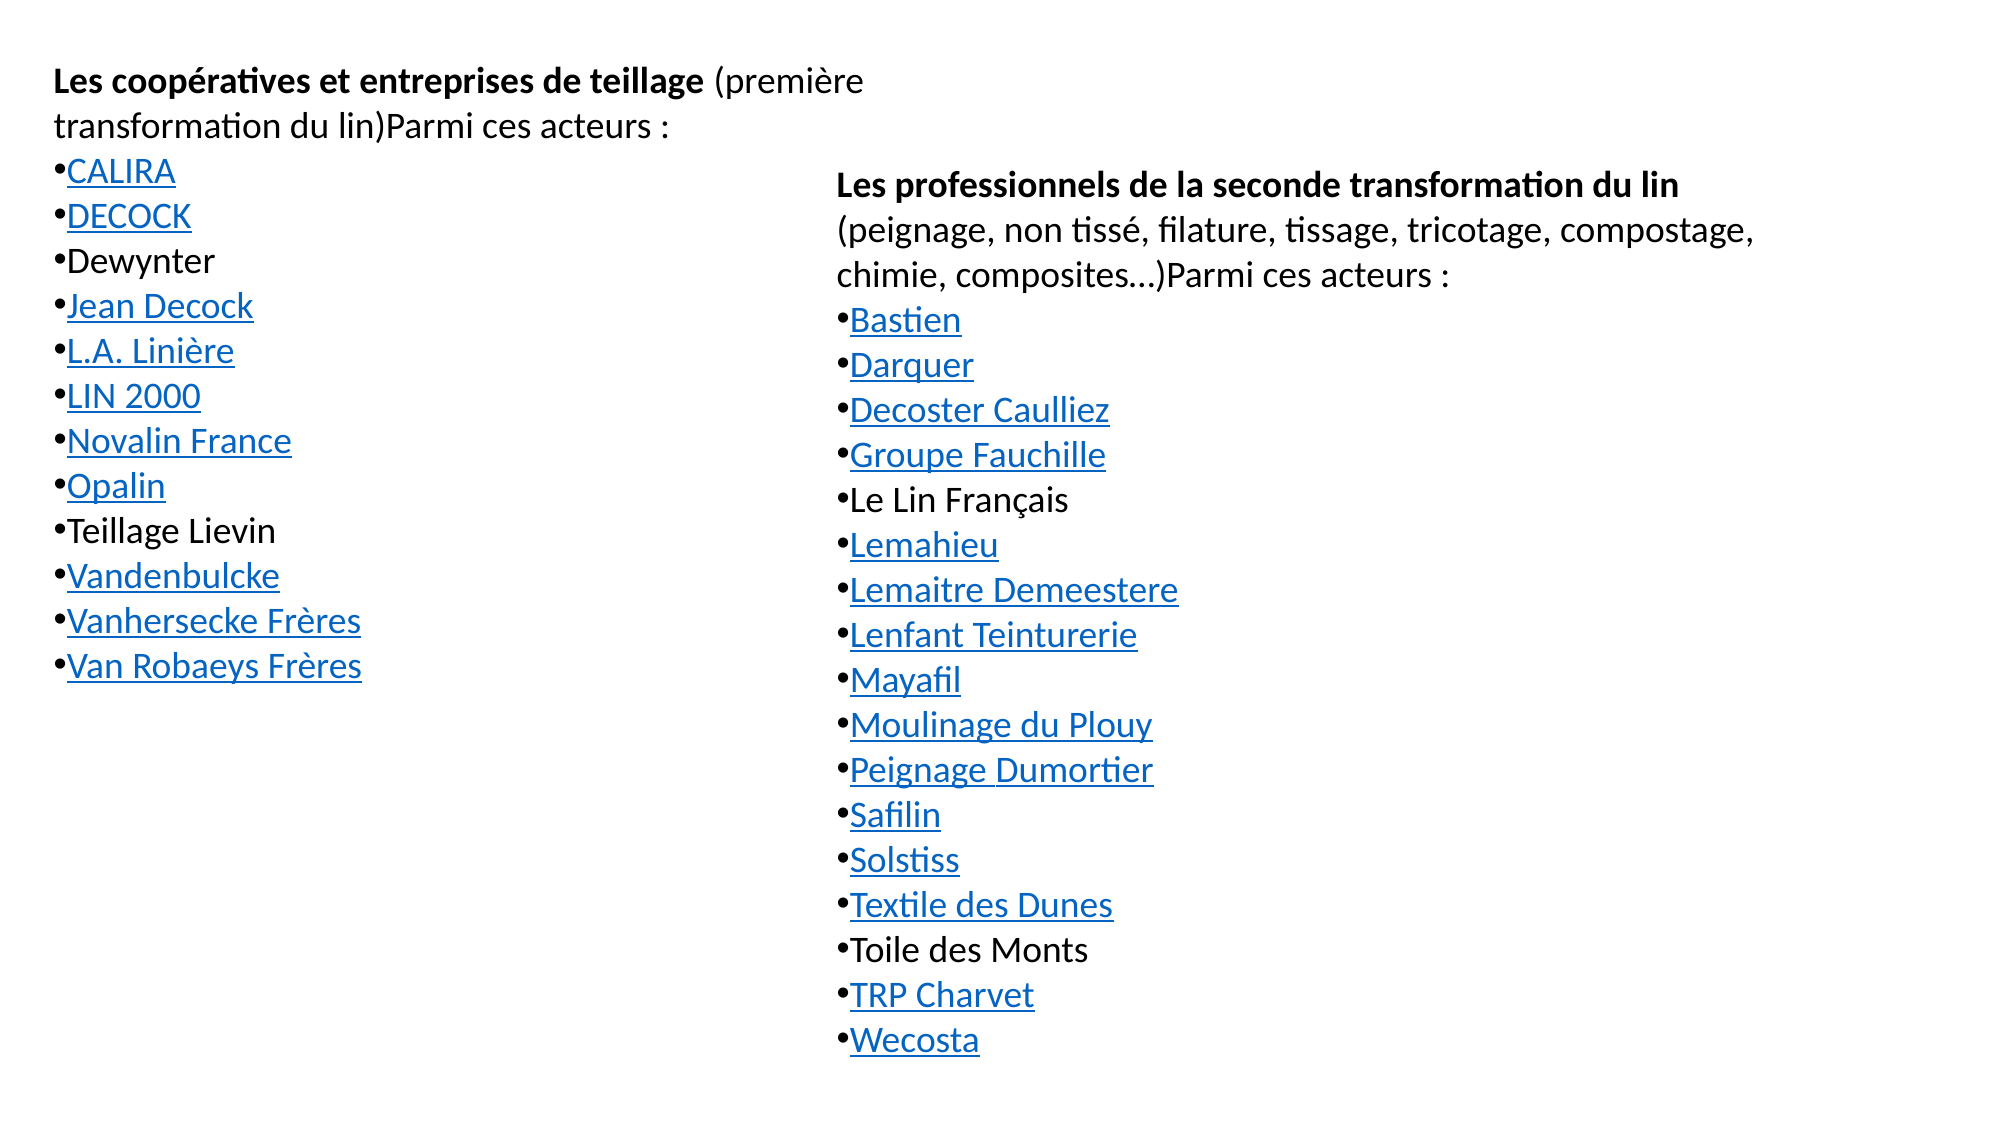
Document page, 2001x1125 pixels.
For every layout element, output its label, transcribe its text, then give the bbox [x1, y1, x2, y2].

text_box Les professionnels de la seconde transformation du lin (peignage, non tissé, filature, tissage, tricotage, compostage, chimie, composites…)Parmi ces acteurs : Bastien Darquer Decoster Caulliez Groupe Fauchille Le Lin Français Lemahieu Lemaitre Demeestere Lenfant Teinturerie Mayafil Moulinage du Plouy Peignage Dumortier Safilin Solstiss Textile des Dunes Toile des Monts TRP Charvet Wecosta [821, 152, 1822, 1068]
text_box Les coopératives et entreprises de teillage (première transformation du lin)Parmi ces acteurs : CALIRA DECOCK Dewynter Jean Decock L.A. Linière LIN 2000 Novalin France Opalin Teillage Lievin Vandenbulcke Vanhersecke Frères Van Robaeys Frères [38, 48, 1039, 694]
